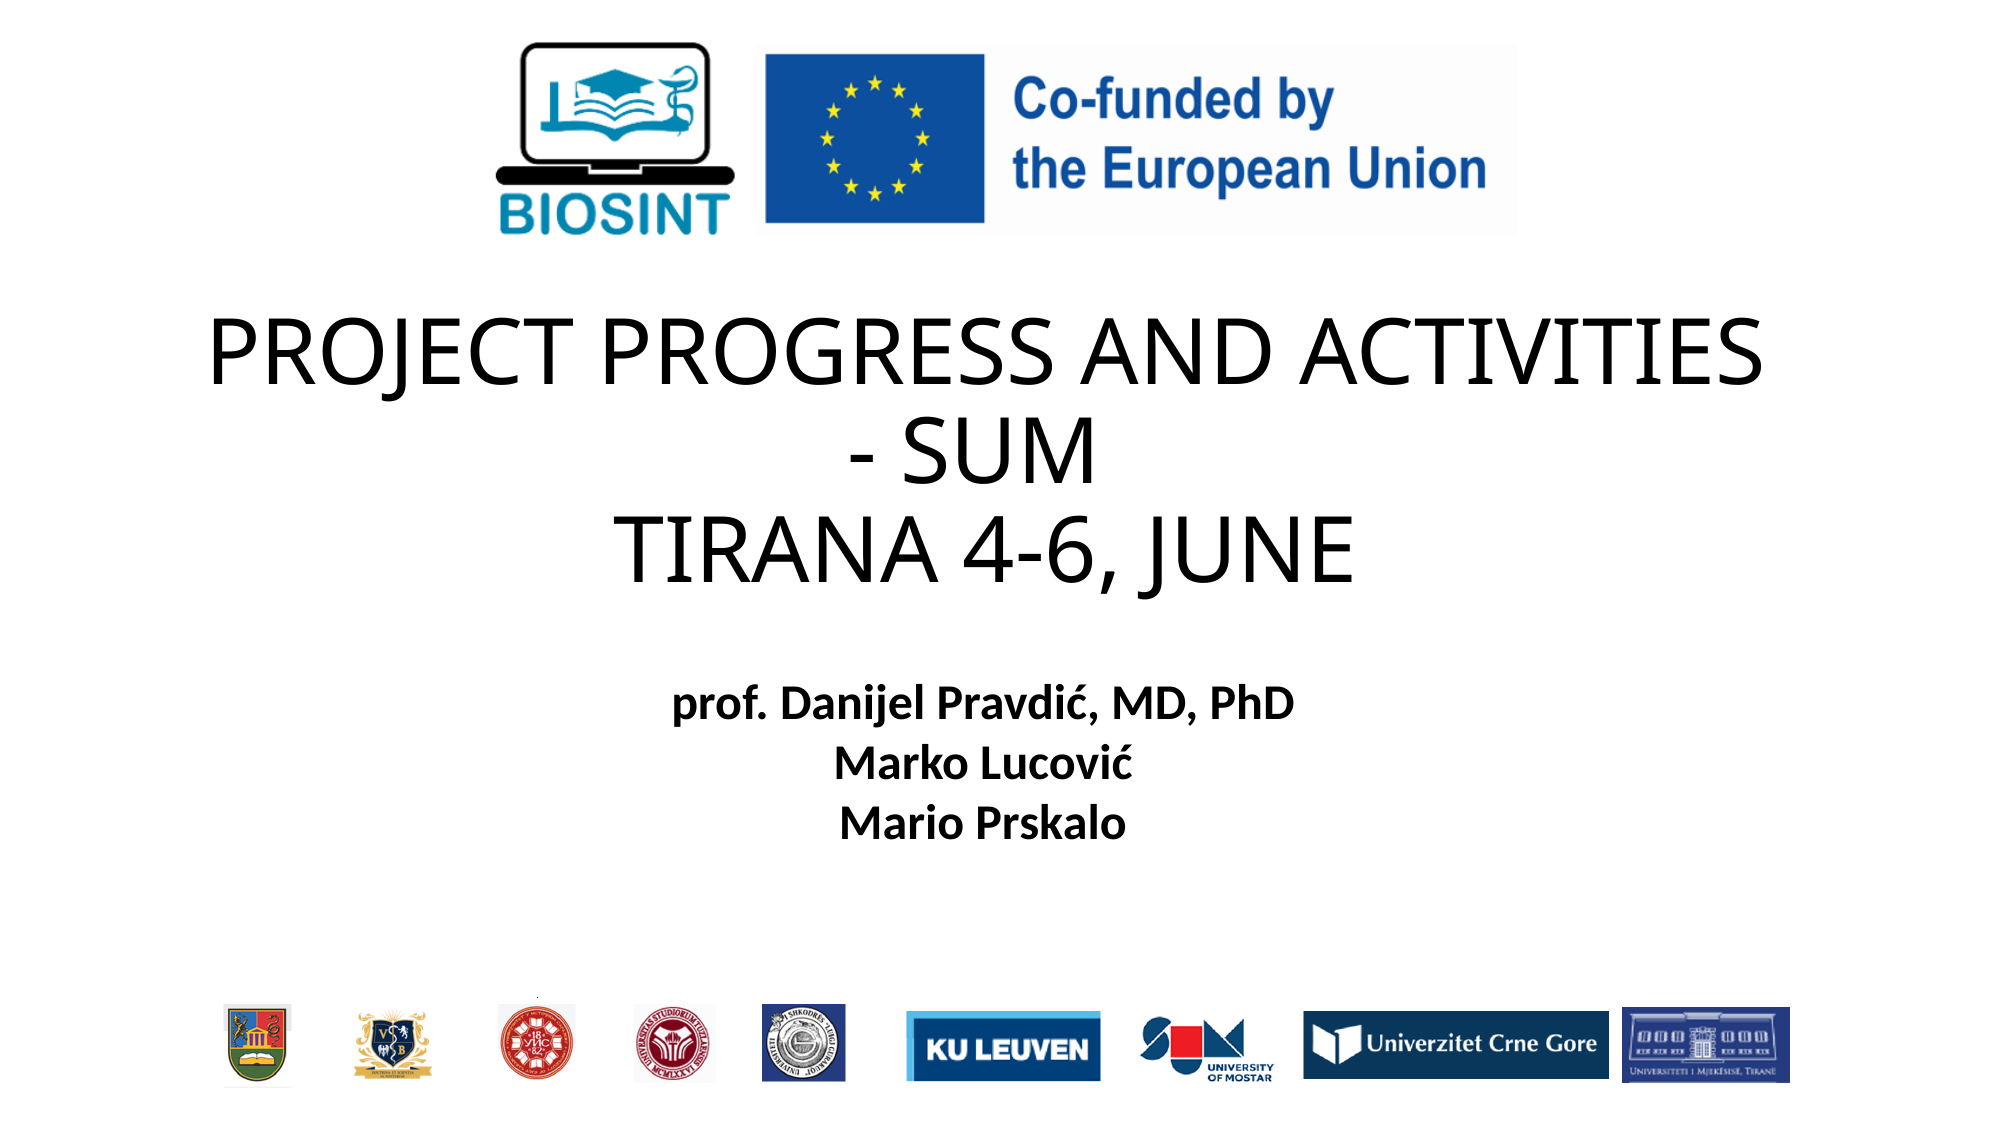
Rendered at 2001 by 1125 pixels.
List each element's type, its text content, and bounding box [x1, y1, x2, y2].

picture [483, 26, 1517, 263]
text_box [222, 997, 1797, 1092]
title PROJECT PROGRESS AND ACTIVITIES - SUM TIRANA 4-6, JUNE [165, 297, 1807, 610]
text_box prof. Danijel Pravdić, MD, PhD Marko Lucović Mario Prskalo [656, 661, 1310, 857]
